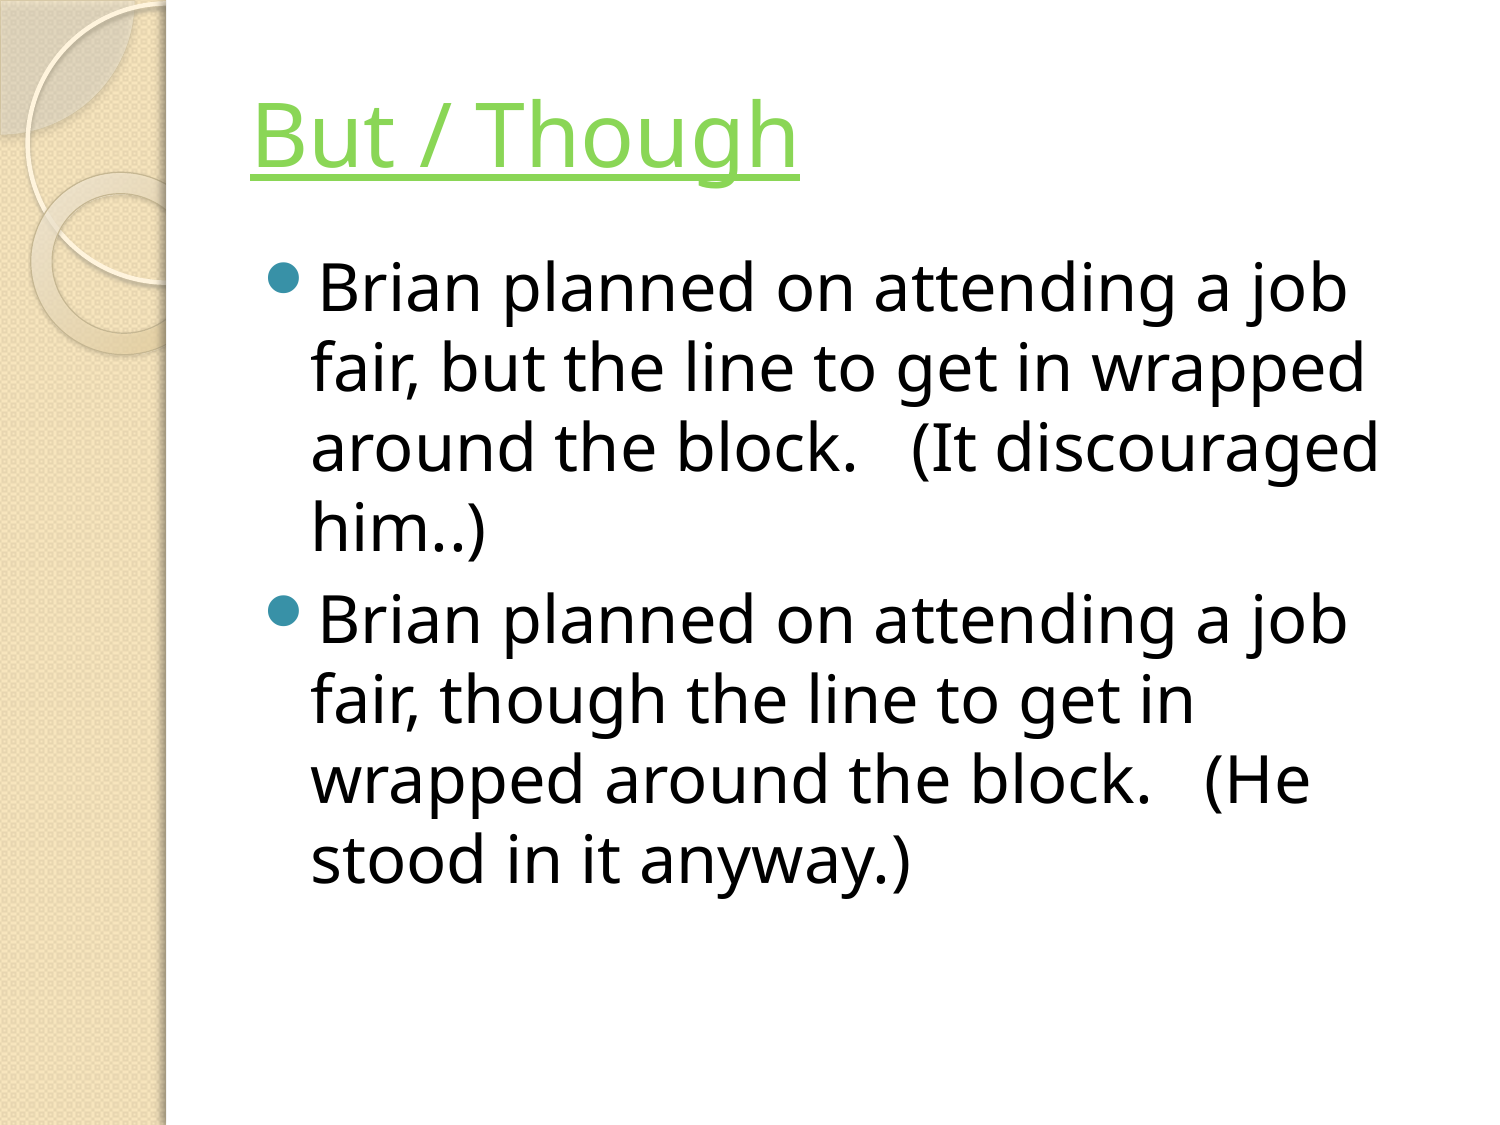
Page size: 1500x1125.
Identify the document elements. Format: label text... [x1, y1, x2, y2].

list Brian planned on attending a job fair, but the line to get in wrapped around the block. (It discouraged him..) Brian planned on attending a job fair, though the line to get in wrapped around the block. (He stood in it anyway.) [235, 237, 1466, 1025]
title But / Though [235, 45, 1466, 233]
